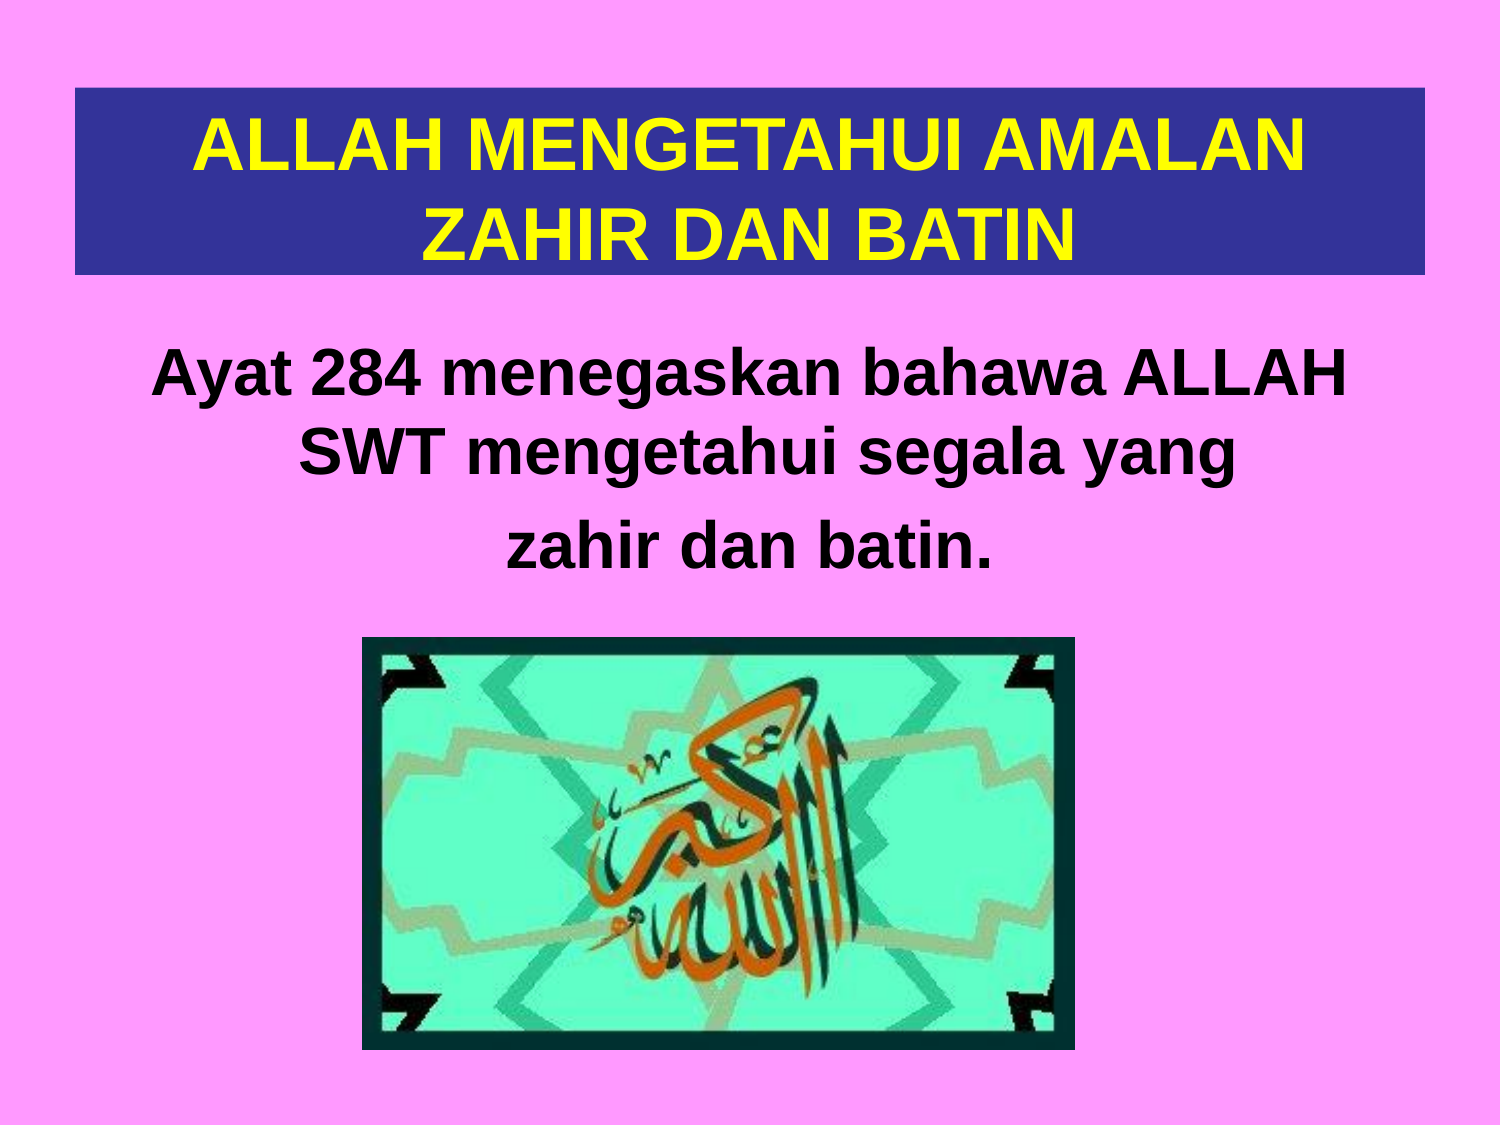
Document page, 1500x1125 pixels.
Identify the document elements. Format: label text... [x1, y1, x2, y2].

title ALLAH MENGETAHUI AMALAN ZAHIR DAN BATIN [75, 87, 1425, 262]
list Ayat 284 menegaskan bahawa ALLAH SWT mengetahui segala yang zahir dan batin. [75, 262, 1425, 1005]
picture [362, 637, 1076, 1050]
